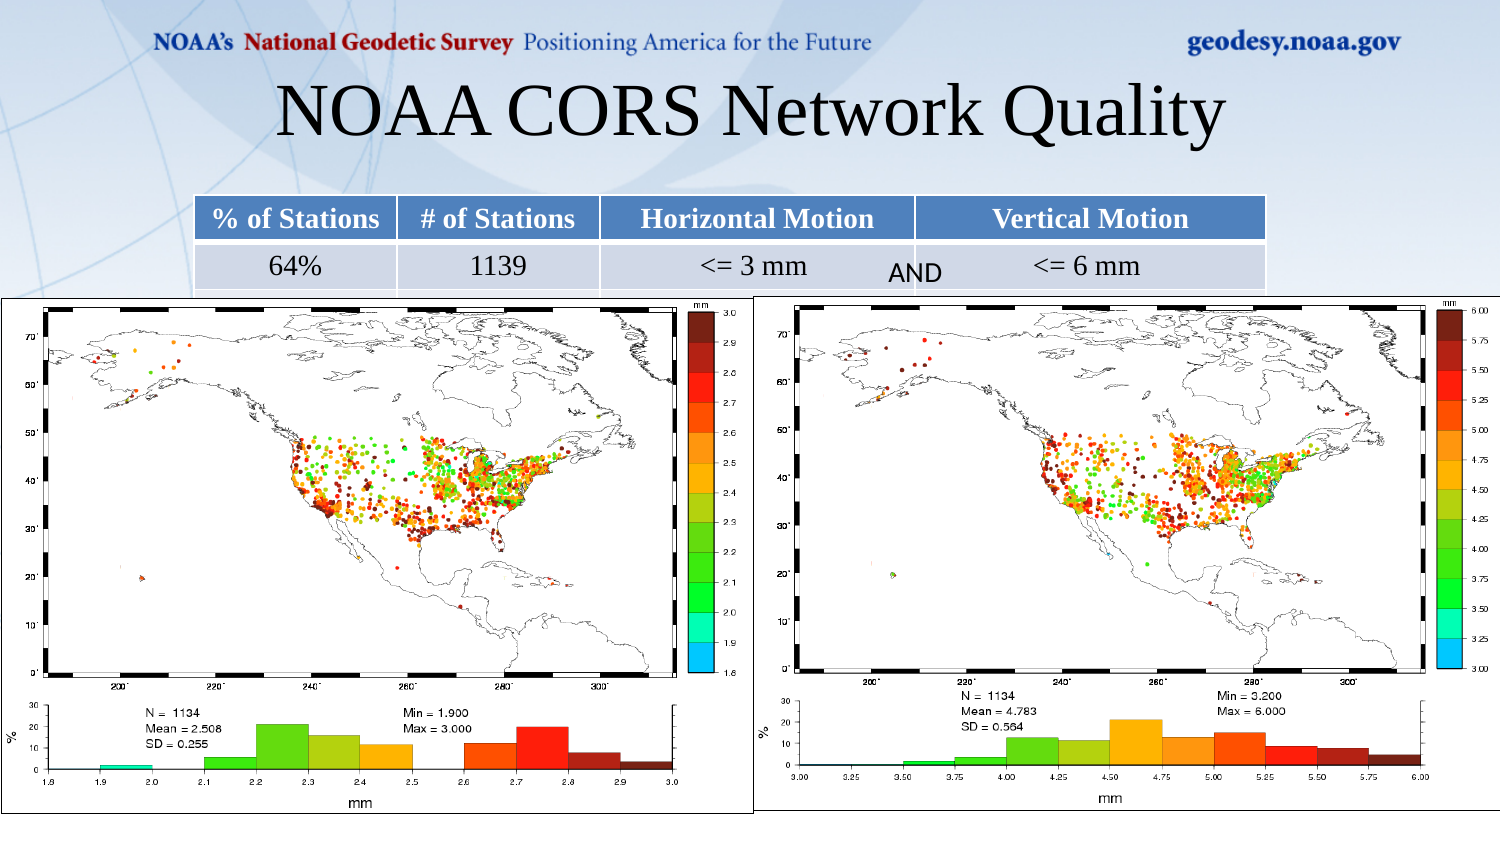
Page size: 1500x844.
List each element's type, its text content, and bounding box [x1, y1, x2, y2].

table_cell <= 6 mm [958, 245, 1265, 289]
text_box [1, 296, 1500, 814]
table_header % of Stations [195, 196, 396, 239]
table_cell 623 [398, 290, 599, 294]
table_header Horizontal Motion [601, 196, 914, 239]
table_header # of Stations [398, 196, 599, 239]
picture [0, 0, 1500, 844]
table_cell 35% [195, 290, 396, 294]
table_cell <= 3 mm [601, 245, 873, 289]
table_cell 64% [195, 245, 396, 289]
table_cell <= 10 mm [958, 290, 1265, 294]
text_box AND [873, 245, 958, 294]
table_cell <= 5 mm [601, 290, 873, 294]
text_box NOAA CORS Network Quality [1, 34, 1500, 176]
table_header Vertical Motion [916, 196, 1265, 239]
table_cell 1139 [398, 245, 599, 289]
